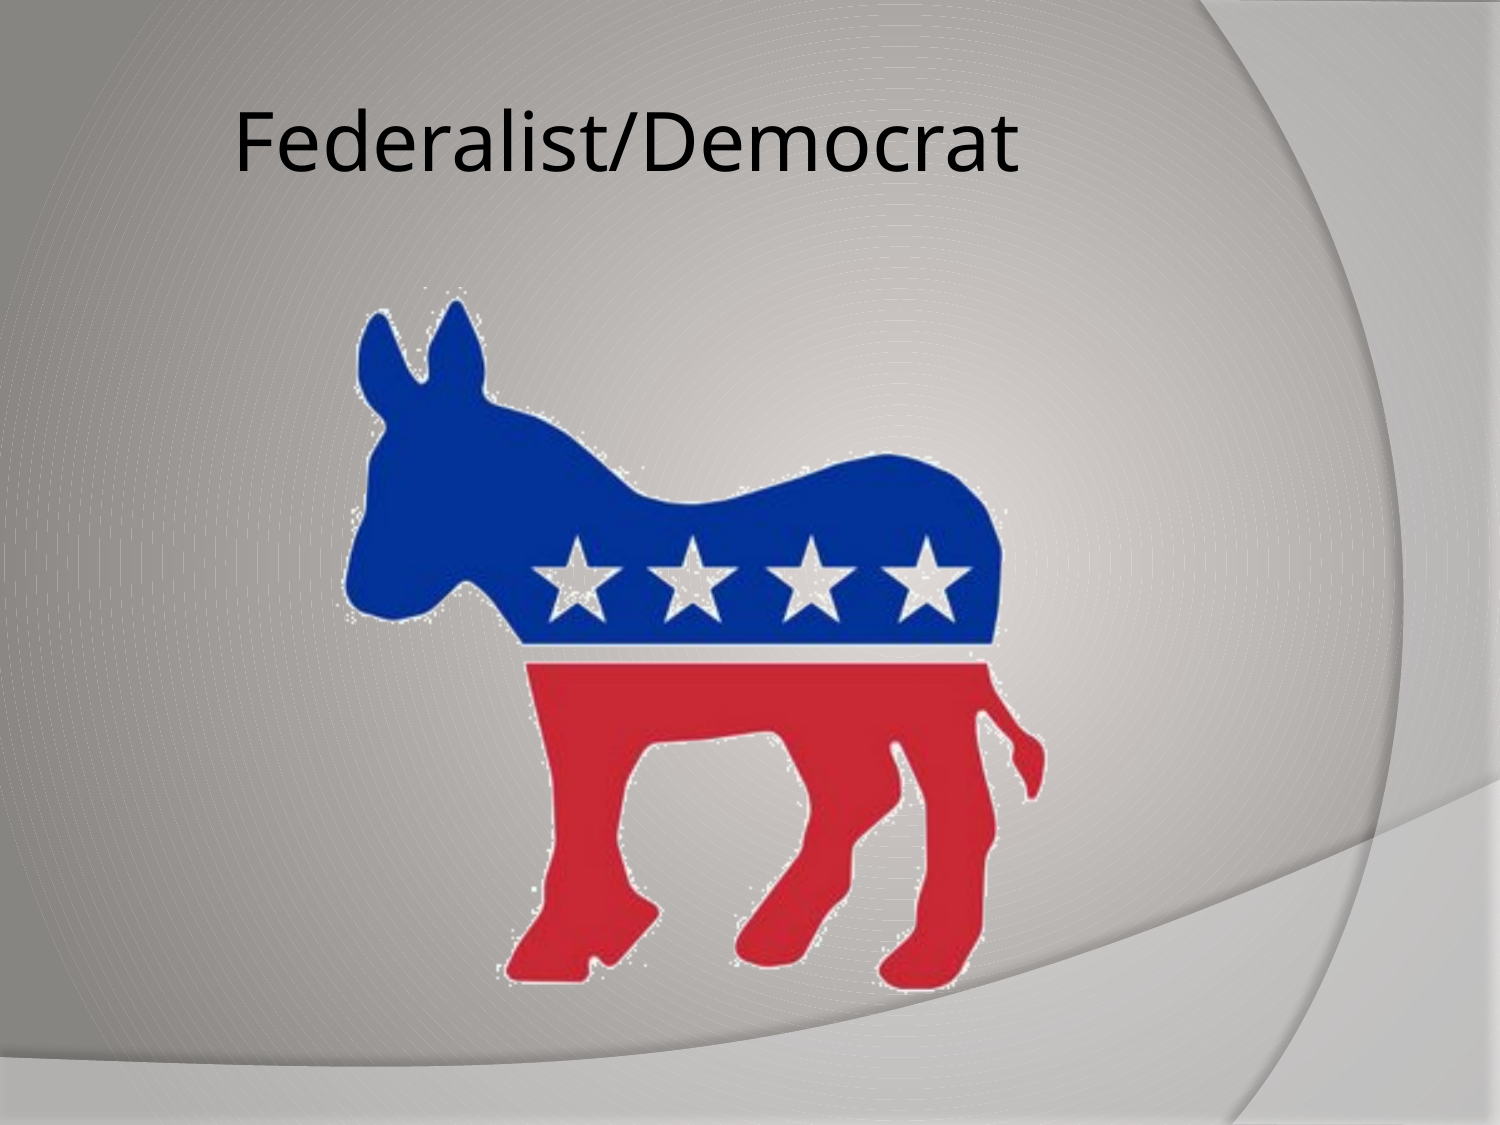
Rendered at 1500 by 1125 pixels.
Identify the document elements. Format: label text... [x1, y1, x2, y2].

title Federalist/Democrat [75, 45, 1300, 233]
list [287, 287, 1088, 1001]
